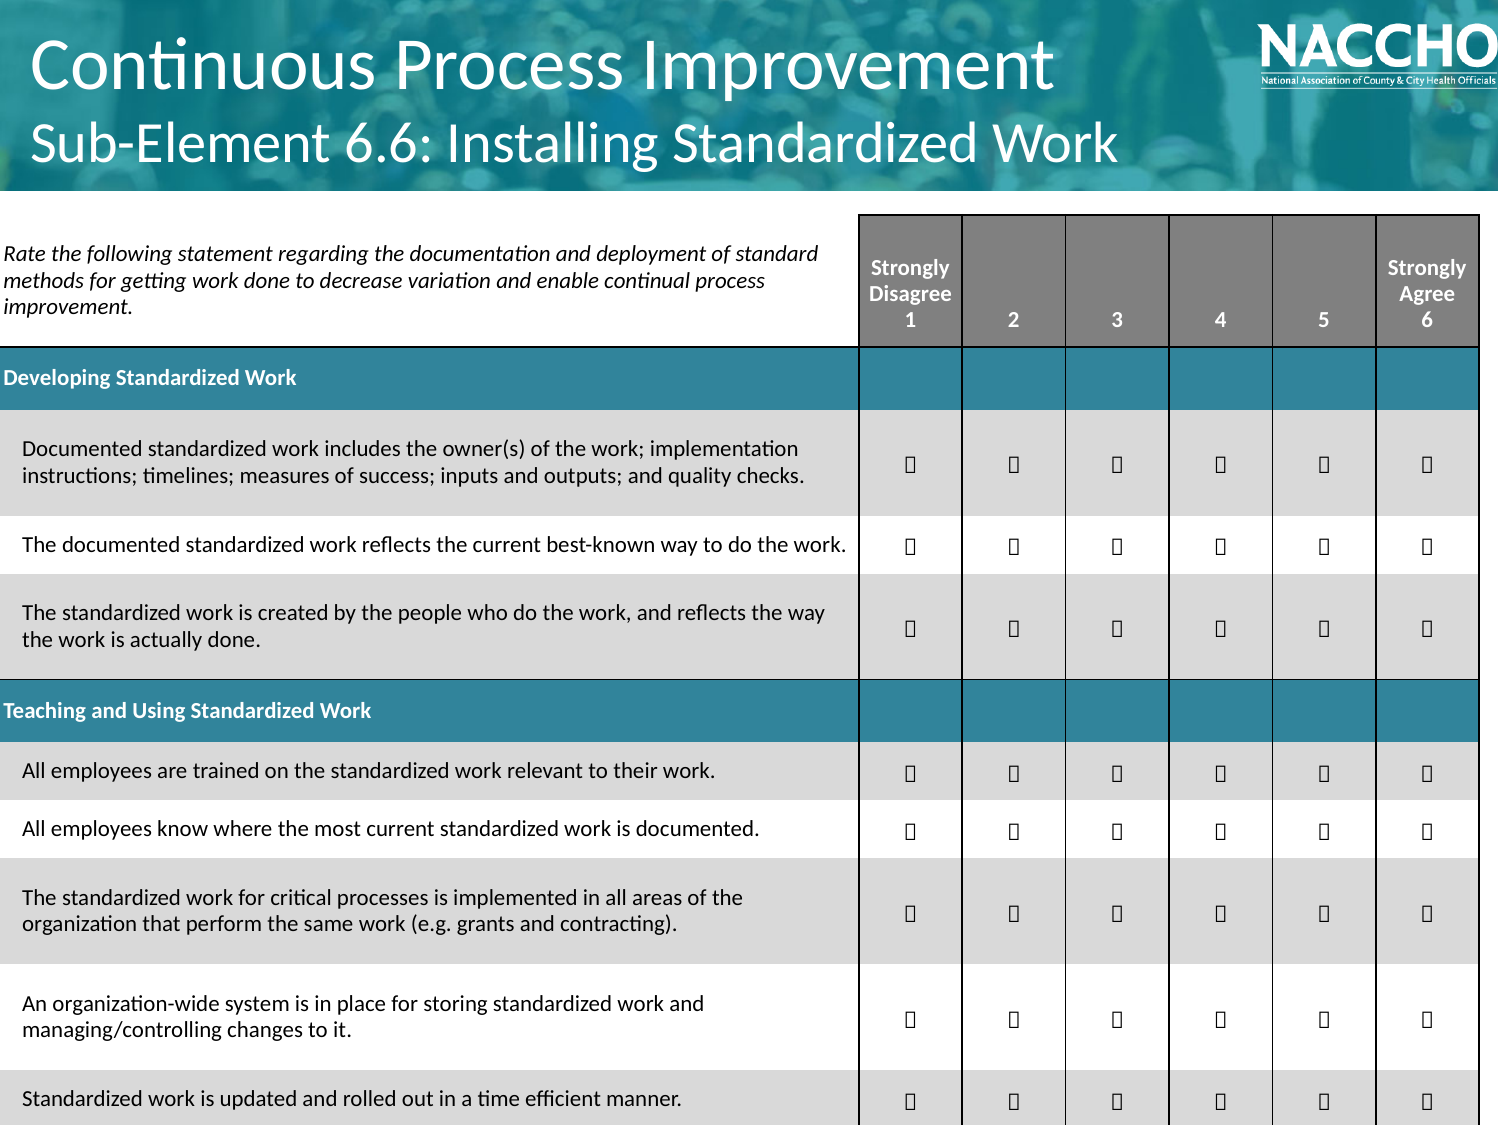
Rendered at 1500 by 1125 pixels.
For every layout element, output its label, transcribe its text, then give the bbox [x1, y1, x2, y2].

table_cell  [1170, 742, 1272, 800]
table_cell  [1170, 800, 1272, 858]
table_cell  [860, 742, 961, 800]
table_cell  [1170, 964, 1272, 1070]
table_cell  [1273, 742, 1375, 800]
picture [0, 0, 1498, 192]
table_cell  [963, 1070, 1065, 1125]
table_cell  [963, 800, 1065, 858]
table_cell  [1377, 1070, 1478, 1125]
table_cell  [1066, 964, 1168, 1070]
table_cell  [1066, 1070, 1168, 1125]
table_cell  [1377, 964, 1478, 1070]
table_cell  [1170, 1070, 1272, 1125]
table_cell  [1273, 800, 1375, 858]
table_cell  [1377, 742, 1478, 800]
table_cell [1377, 680, 1478, 742]
table_cell  [1377, 410, 1478, 516]
table_cell All employees know where the most current standardized work is documented. [0, 800, 858, 858]
table_header 3 [1066, 216, 1168, 346]
table_cell [963, 348, 1065, 410]
table_cell  [1066, 742, 1168, 800]
table_cell [1273, 680, 1375, 742]
table_header Strongly Agree 6 [1377, 216, 1478, 346]
table_header Strongly Disagree 1 [860, 216, 961, 346]
table_cell All employees are trained on the standardized work relevant to their work. [0, 742, 858, 800]
table_cell  [1066, 574, 1168, 679]
table_cell  [1170, 410, 1272, 516]
table_header 5 [1273, 216, 1375, 346]
table_header 4 [1170, 216, 1272, 346]
table_cell  [1066, 858, 1168, 964]
table_cell  [1066, 410, 1168, 516]
table_cell  [963, 410, 1065, 516]
table_cell The documented standardized work reflects the current best-known way to do the work. [0, 516, 858, 574]
table_cell  [1170, 516, 1272, 574]
table_cell [860, 348, 961, 410]
table_cell  [860, 858, 961, 964]
table_header 2 [963, 216, 1065, 346]
table_cell [1066, 680, 1168, 742]
table_cell  [1273, 964, 1375, 1070]
table_cell  [1170, 574, 1272, 679]
table_cell  [860, 964, 961, 1070]
table_cell  [963, 516, 1065, 574]
table_cell Teaching and Using Standardized Work [0, 680, 858, 742]
table_cell The standardized work for critical processes is implemented in all areas of the organization that perform the same work (e.g. grants and contracting). [0, 858, 858, 964]
table_cell  [1377, 574, 1478, 679]
table_cell  [860, 1070, 961, 1125]
table_cell  [860, 800, 961, 858]
table_cell The standardized work is created by the people who do the work, and reflects the way the work is actually done. [0, 574, 858, 679]
table_cell  [1273, 1070, 1375, 1125]
table_cell  [1377, 516, 1478, 574]
table_cell  [1273, 410, 1375, 516]
table_cell [860, 680, 961, 742]
table_cell  [963, 574, 1065, 679]
table_cell [1377, 348, 1478, 410]
table_header Rate the following statement regarding the documentation and deployment of standard methods for getting work done to decrease variation and enable continual process improvement. [0, 215, 858, 346]
table_cell Documented standardized work includes the owner(s) of the work; implementation instructions; timelines; measures of success; inputs and outputs; and quality checks. [0, 410, 858, 516]
table_cell Developing Standardized Work [0, 348, 858, 410]
table_cell  [1273, 516, 1375, 574]
table_cell An organization-wide system is in place for storing standardized work and managing/controlling changes to it. [0, 964, 858, 1070]
table_cell  [860, 410, 961, 516]
table_cell  [963, 858, 1065, 964]
table_cell  [963, 964, 1065, 1070]
table_cell  [1377, 800, 1478, 858]
table_cell  [1066, 516, 1168, 574]
table_cell [1273, 348, 1375, 410]
table_cell  [963, 742, 1065, 800]
table_cell  [1066, 800, 1168, 858]
table_cell  [1273, 858, 1375, 964]
table_cell  [1170, 858, 1272, 964]
table_cell [963, 680, 1065, 742]
table_cell [1066, 348, 1168, 410]
table_cell  [860, 516, 961, 574]
table_cell [1170, 680, 1272, 742]
table_cell [1170, 348, 1272, 410]
table_cell  [860, 574, 961, 679]
table_cell Standardized work is updated and rolled out in a time efficient manner. [0, 1070, 858, 1125]
table_cell  [1377, 858, 1478, 964]
table_cell  [1273, 574, 1375, 679]
